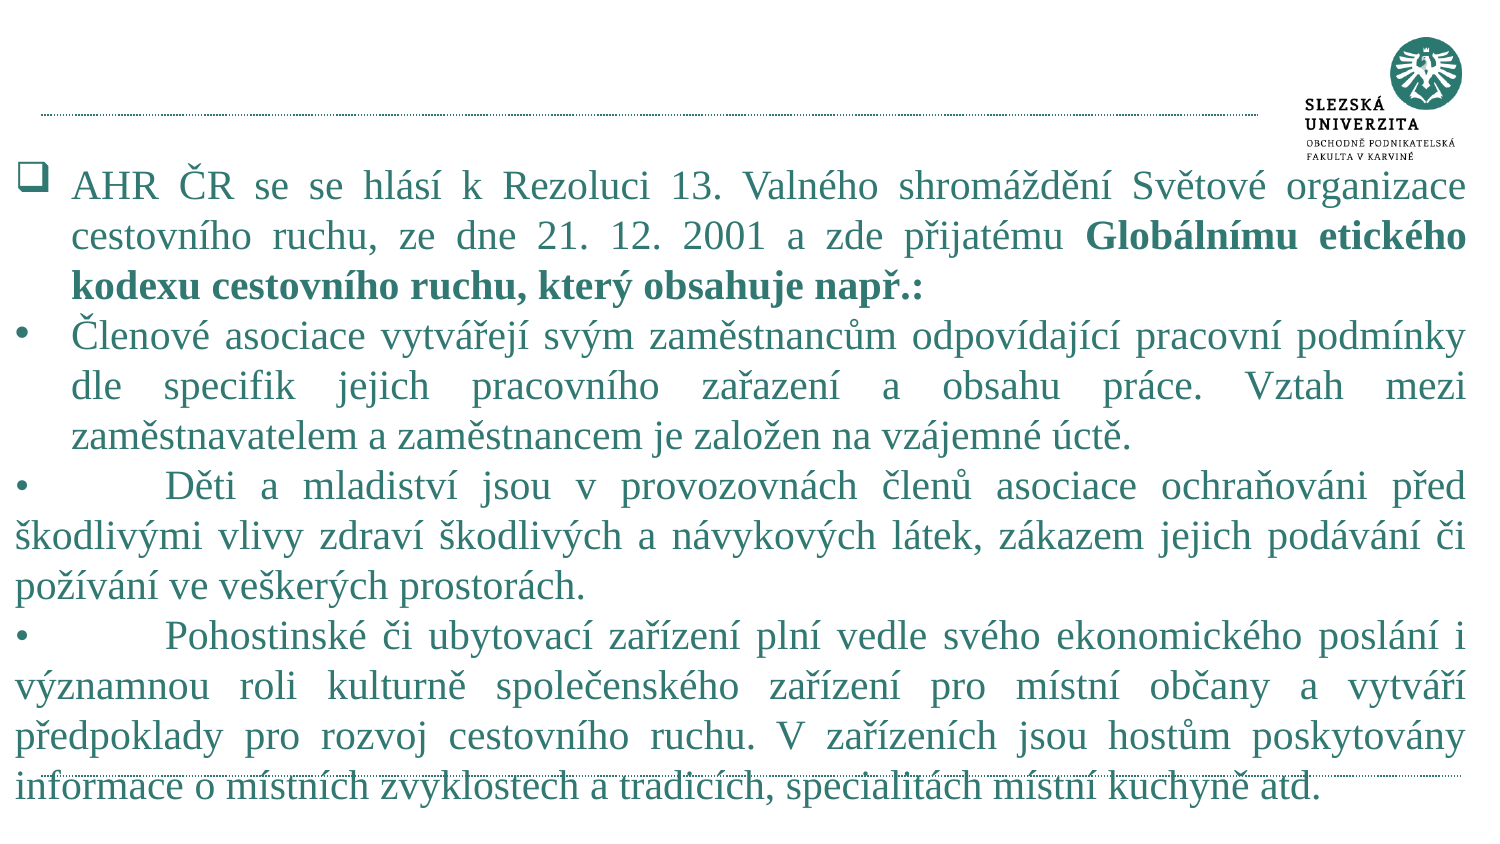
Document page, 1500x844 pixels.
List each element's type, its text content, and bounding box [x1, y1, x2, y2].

picture [1305, 37, 1462, 150]
text_box AHR ČR se se hlásí k Rezoluci 13. Valného shromáždění Světové organizace cestovního ruchu, ze dne 21. 12. 2001 a zde přijatému Globálnímu etického kodexu cestovního ruchu, který obsahuje např.: Členové asociace vytvářejí svým zaměstnancům odpovídající pracovní podmínky dle specifik jejich pracovního zařazení a obsahu práce. Vztah mezi zaměstnavatelem a zaměstnancem je založen na vzájemné úctě. • Děti a mladiství jsou v provozovnách členů asociace ochraňováni před škodlivými vlivy zdraví škodlivých a návykových látek, zákazem jejich podávání či požívání ve veškerých prostorách. • Pohostinské či ubytovací zařízení plní vedle svého ekonomického poslání i významnou roli kulturně společenského zařízení pro místní občany a vytváří předpoklady pro rozvoj cestovního ruchu. V zařízeních jsou hostům poskytovány informace o místních zvyklostech a tradicích, specialitách místní kuchyně atd. [0, 150, 1483, 816]
